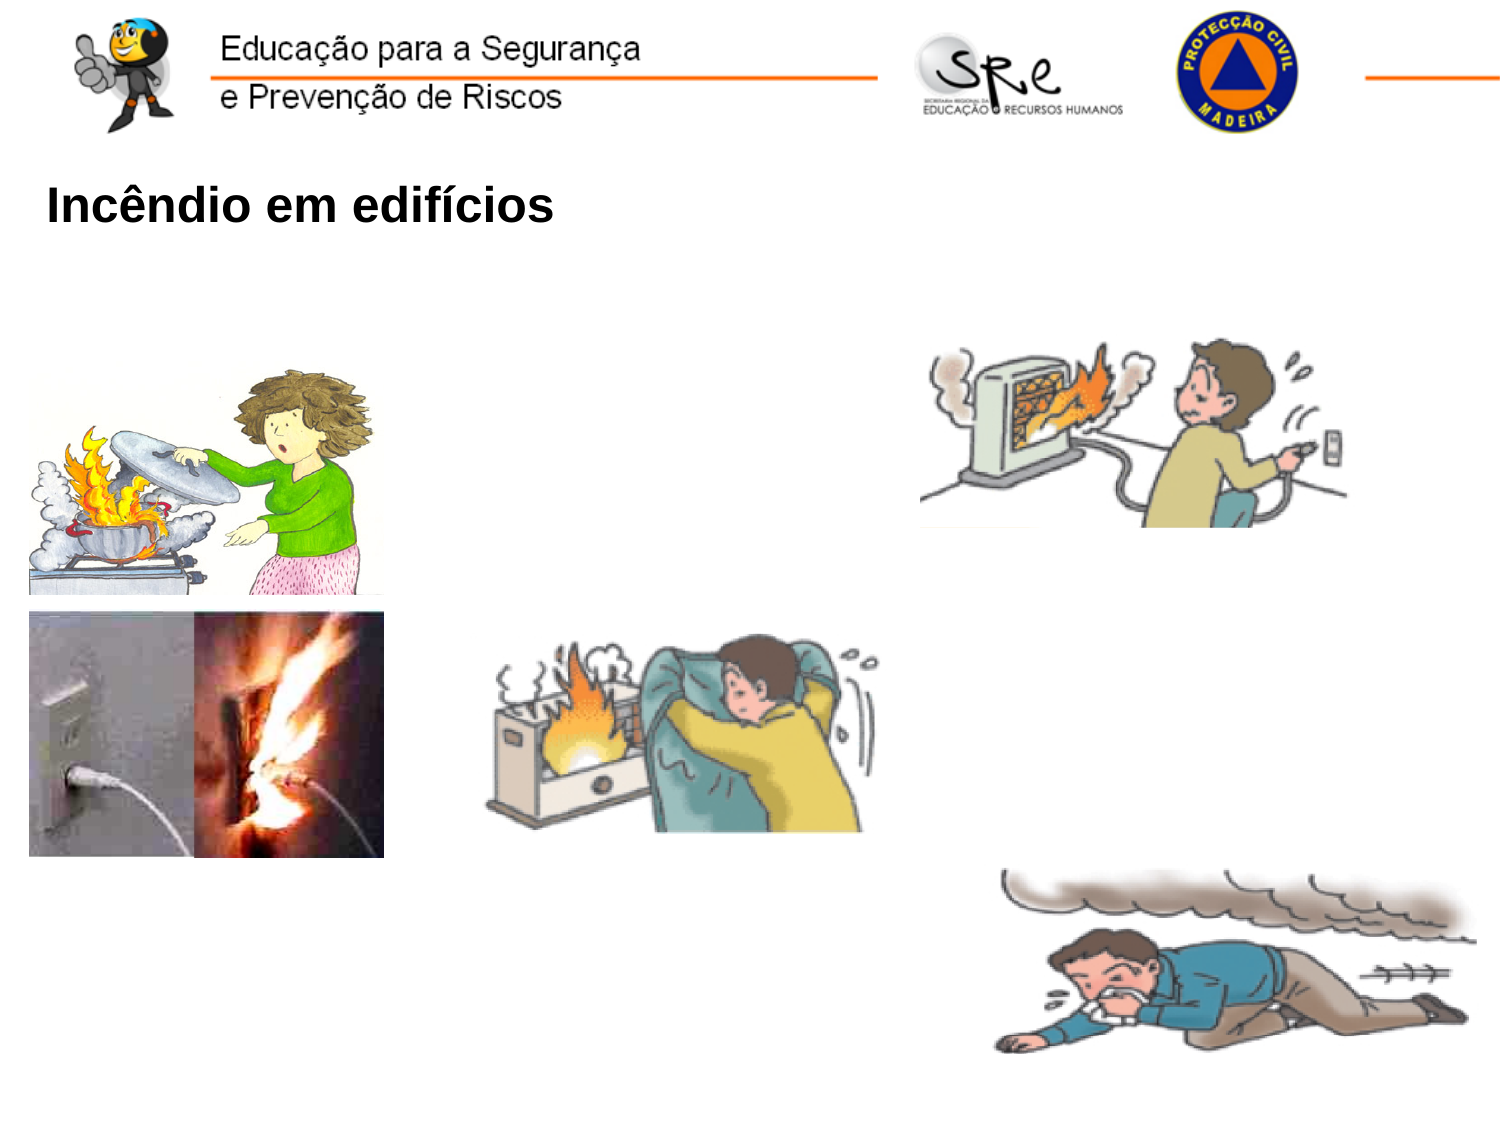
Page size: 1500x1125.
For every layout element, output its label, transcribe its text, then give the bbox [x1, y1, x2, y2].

text_box Incêndio em edifícios [31, 165, 571, 240]
picture [0, 0, 1500, 1125]
